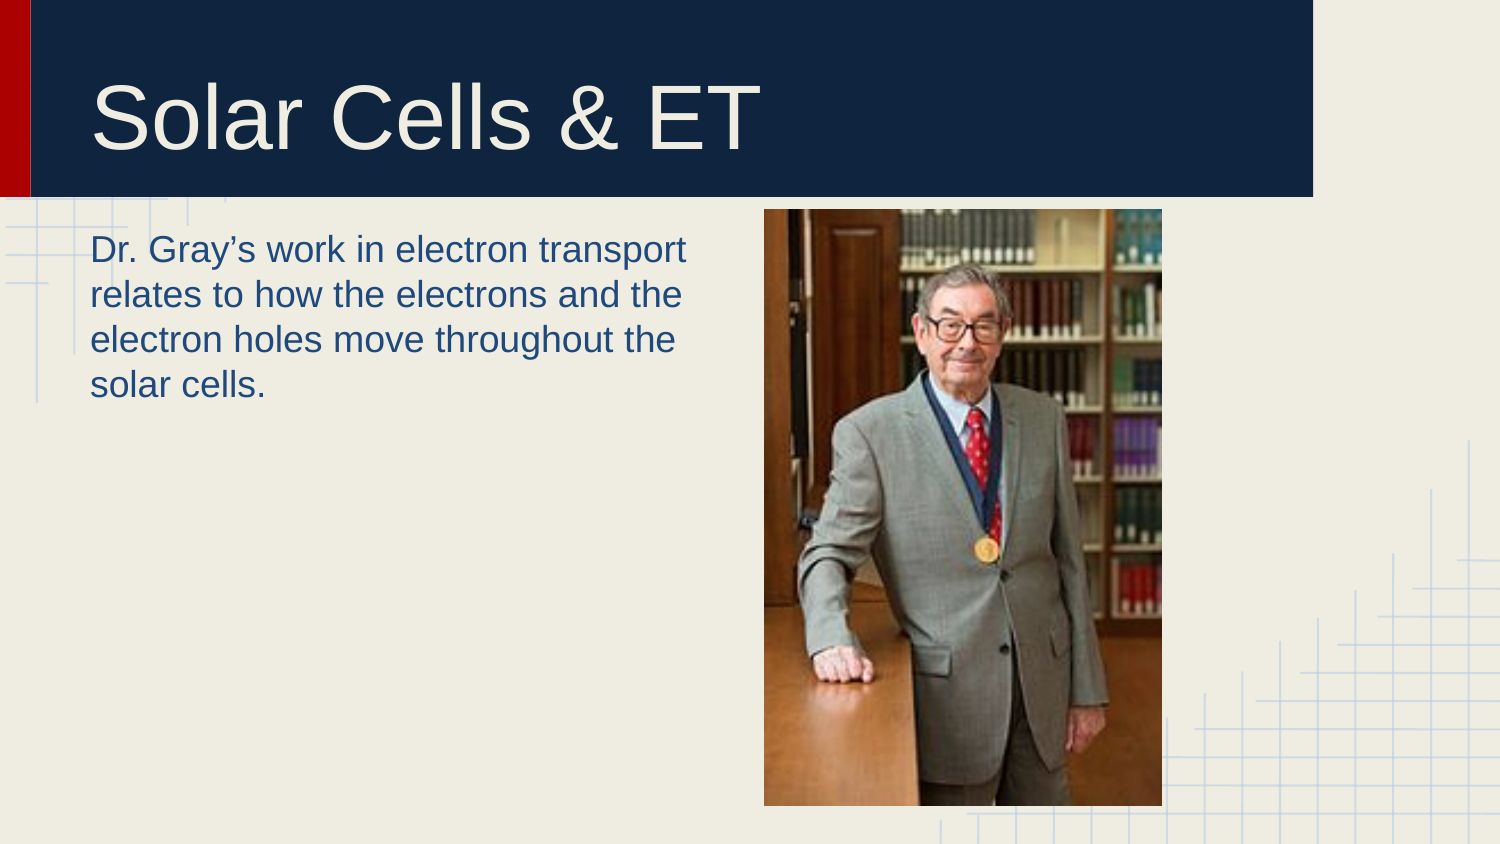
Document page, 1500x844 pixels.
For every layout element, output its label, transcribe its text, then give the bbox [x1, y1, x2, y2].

list Dr. Gray’s work in electron transport relates to how the electrons and the electron holes move throughout the solar cells. [75, 209, 719, 715]
title Solar Cells & ET [75, 11, 1276, 183]
picture [763, 209, 1163, 806]
